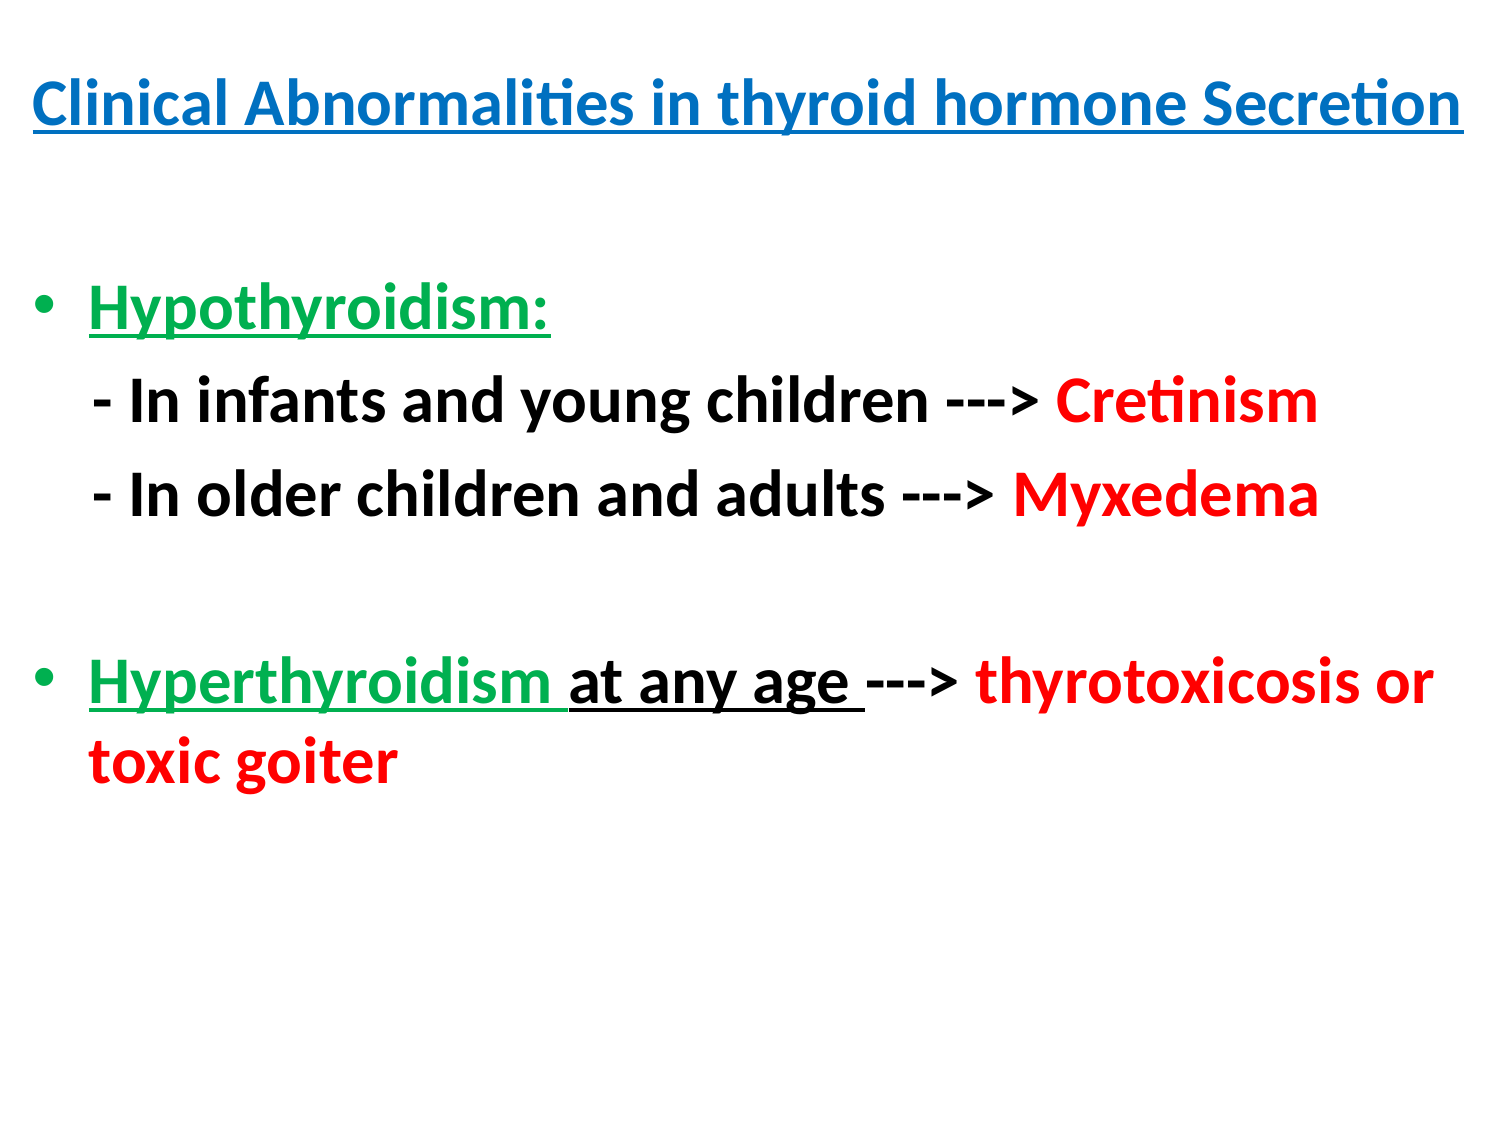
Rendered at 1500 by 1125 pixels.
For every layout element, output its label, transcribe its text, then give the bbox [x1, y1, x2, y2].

title Clinical Abnormalities in thyroid hormone Secretion [17, 45, 1483, 233]
list Hypothyroidism: - In infants and young children ---> Cretinism - In older children and adults ---> Myxedema Hyperthyroidism at any age ---> thyrotoxicosis or toxic goiter [17, 255, 1500, 1064]
